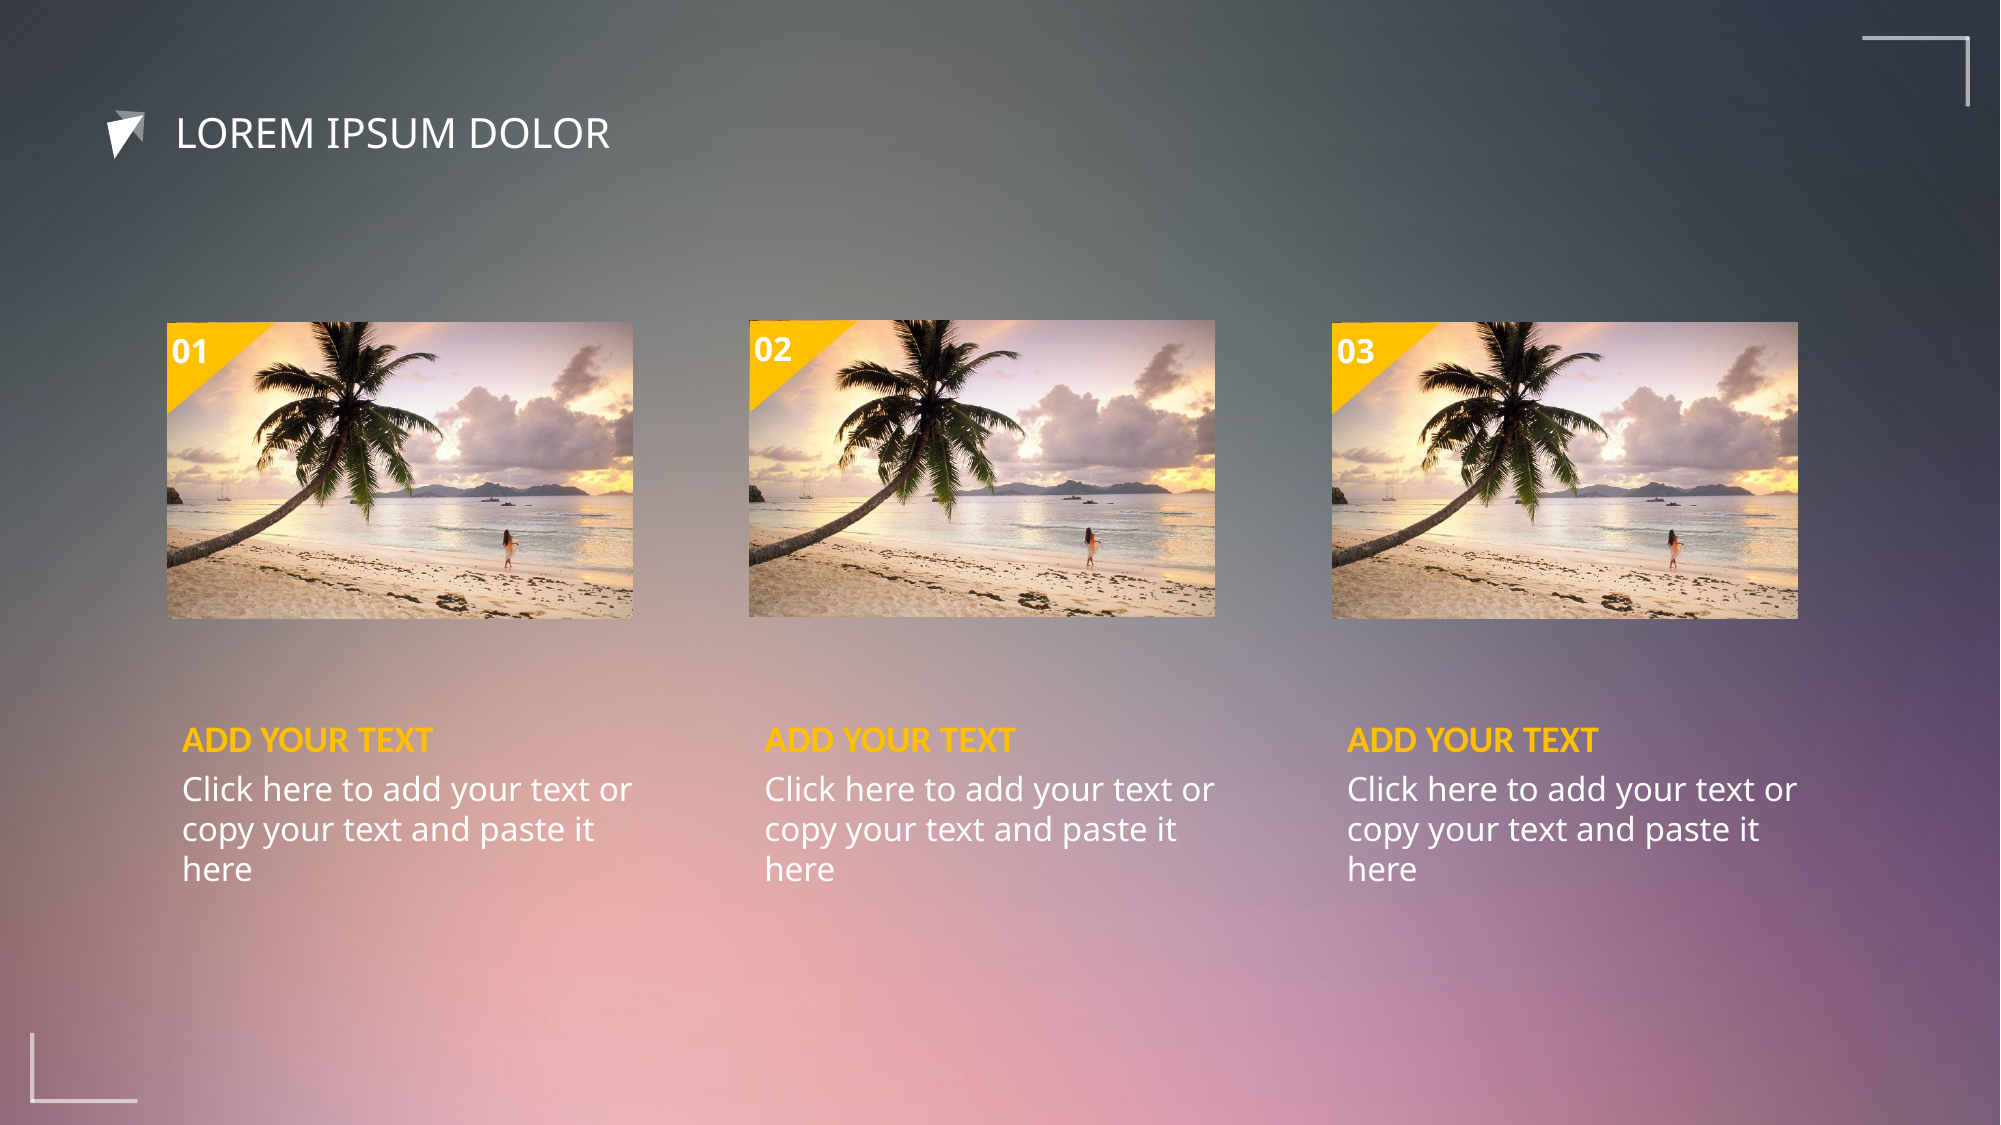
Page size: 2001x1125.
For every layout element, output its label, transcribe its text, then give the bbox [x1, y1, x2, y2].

text_box Click here to add your text or copy your text and paste it here [1332, 760, 1843, 896]
text_box 02 [739, 320, 749, 376]
text_box Click here to add your text or copy your text and paste it here [749, 760, 1261, 896]
text_box ADD YOUR TEXT [1332, 707, 1718, 760]
text_box Click here to add your text or copy your text and paste it here [167, 760, 678, 896]
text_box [110, 99, 647, 165]
text_box ADD YOUR TEXT [749, 707, 1136, 760]
text_box 03 [1322, 322, 1332, 378]
picture [0, 0, 2000, 1125]
text_box ADD YOUR TEXT [167, 707, 553, 760]
text_box 01 [156, 322, 167, 378]
